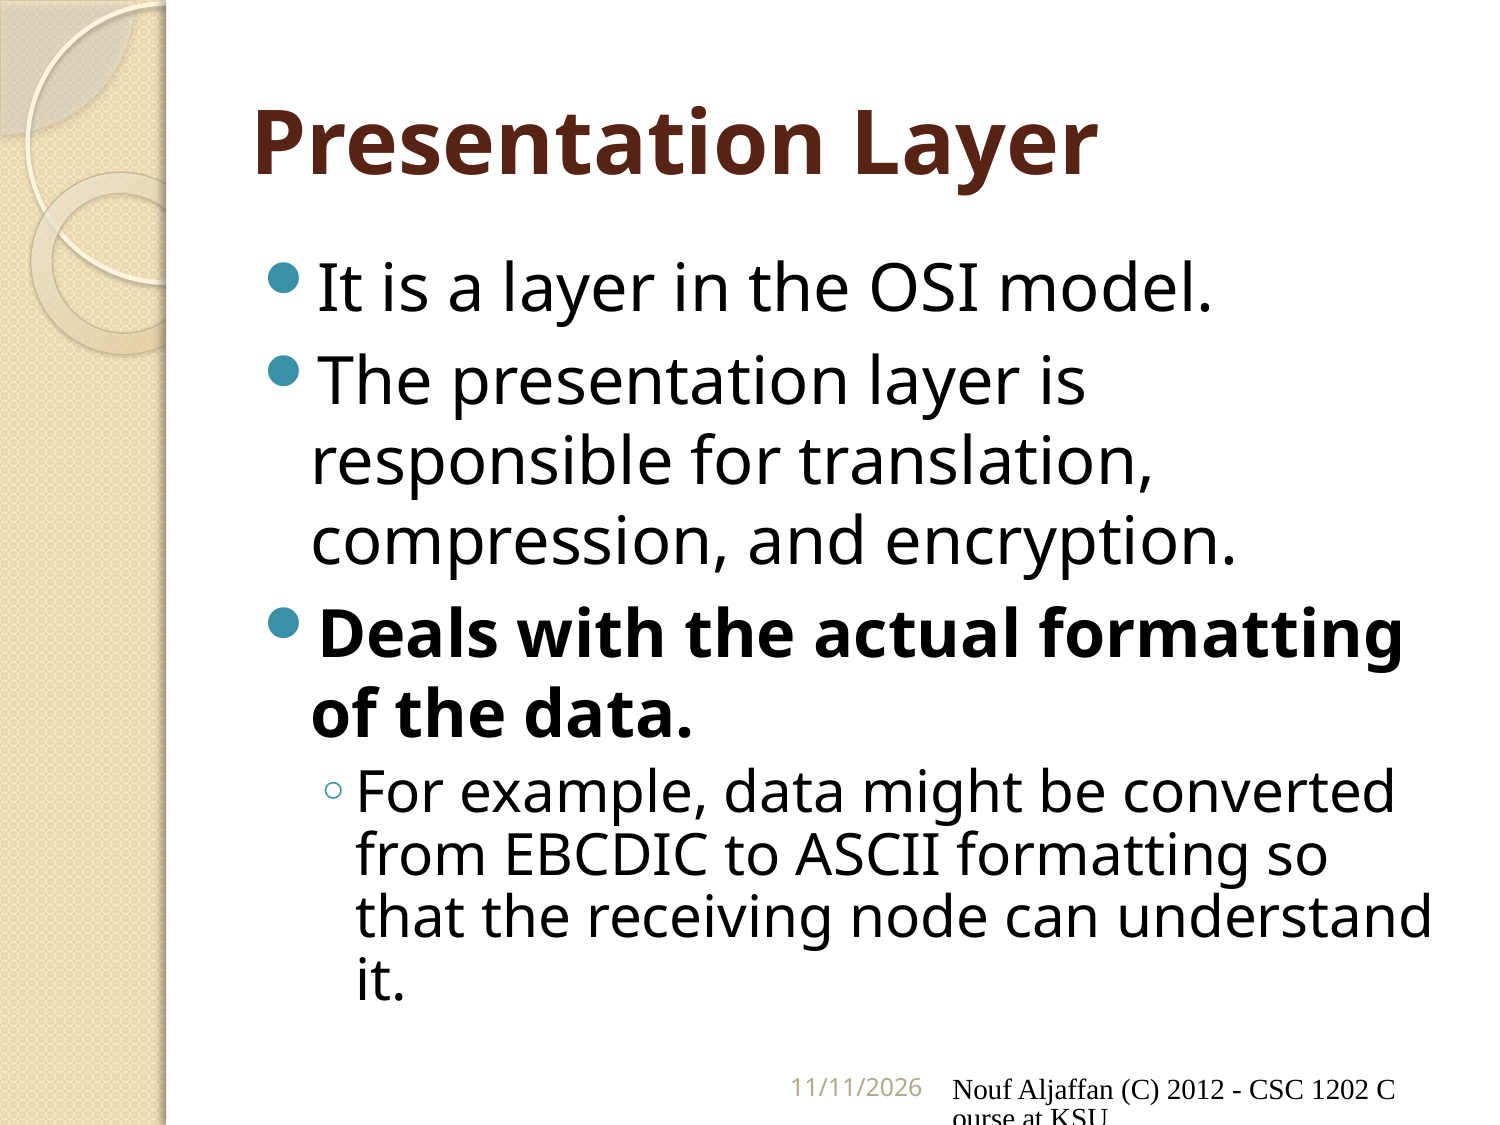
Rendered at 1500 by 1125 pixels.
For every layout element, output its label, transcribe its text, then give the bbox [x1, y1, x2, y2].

footer Nouf Aljaffan (C) 2012 - CSC 1202 Course at KSU [937, 1034, 1413, 1113]
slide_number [587, 1034, 937, 1113]
title Presentation Layer [235, 45, 1466, 233]
list It is a layer in the OSI model. The presentation layer is responsible for translation, compression, and encryption. Deals with the actual formatting of the data. For example, data might be converted from EBCDIC to ASCII formatting so that the receiving node can understand it. [235, 237, 1466, 1025]
